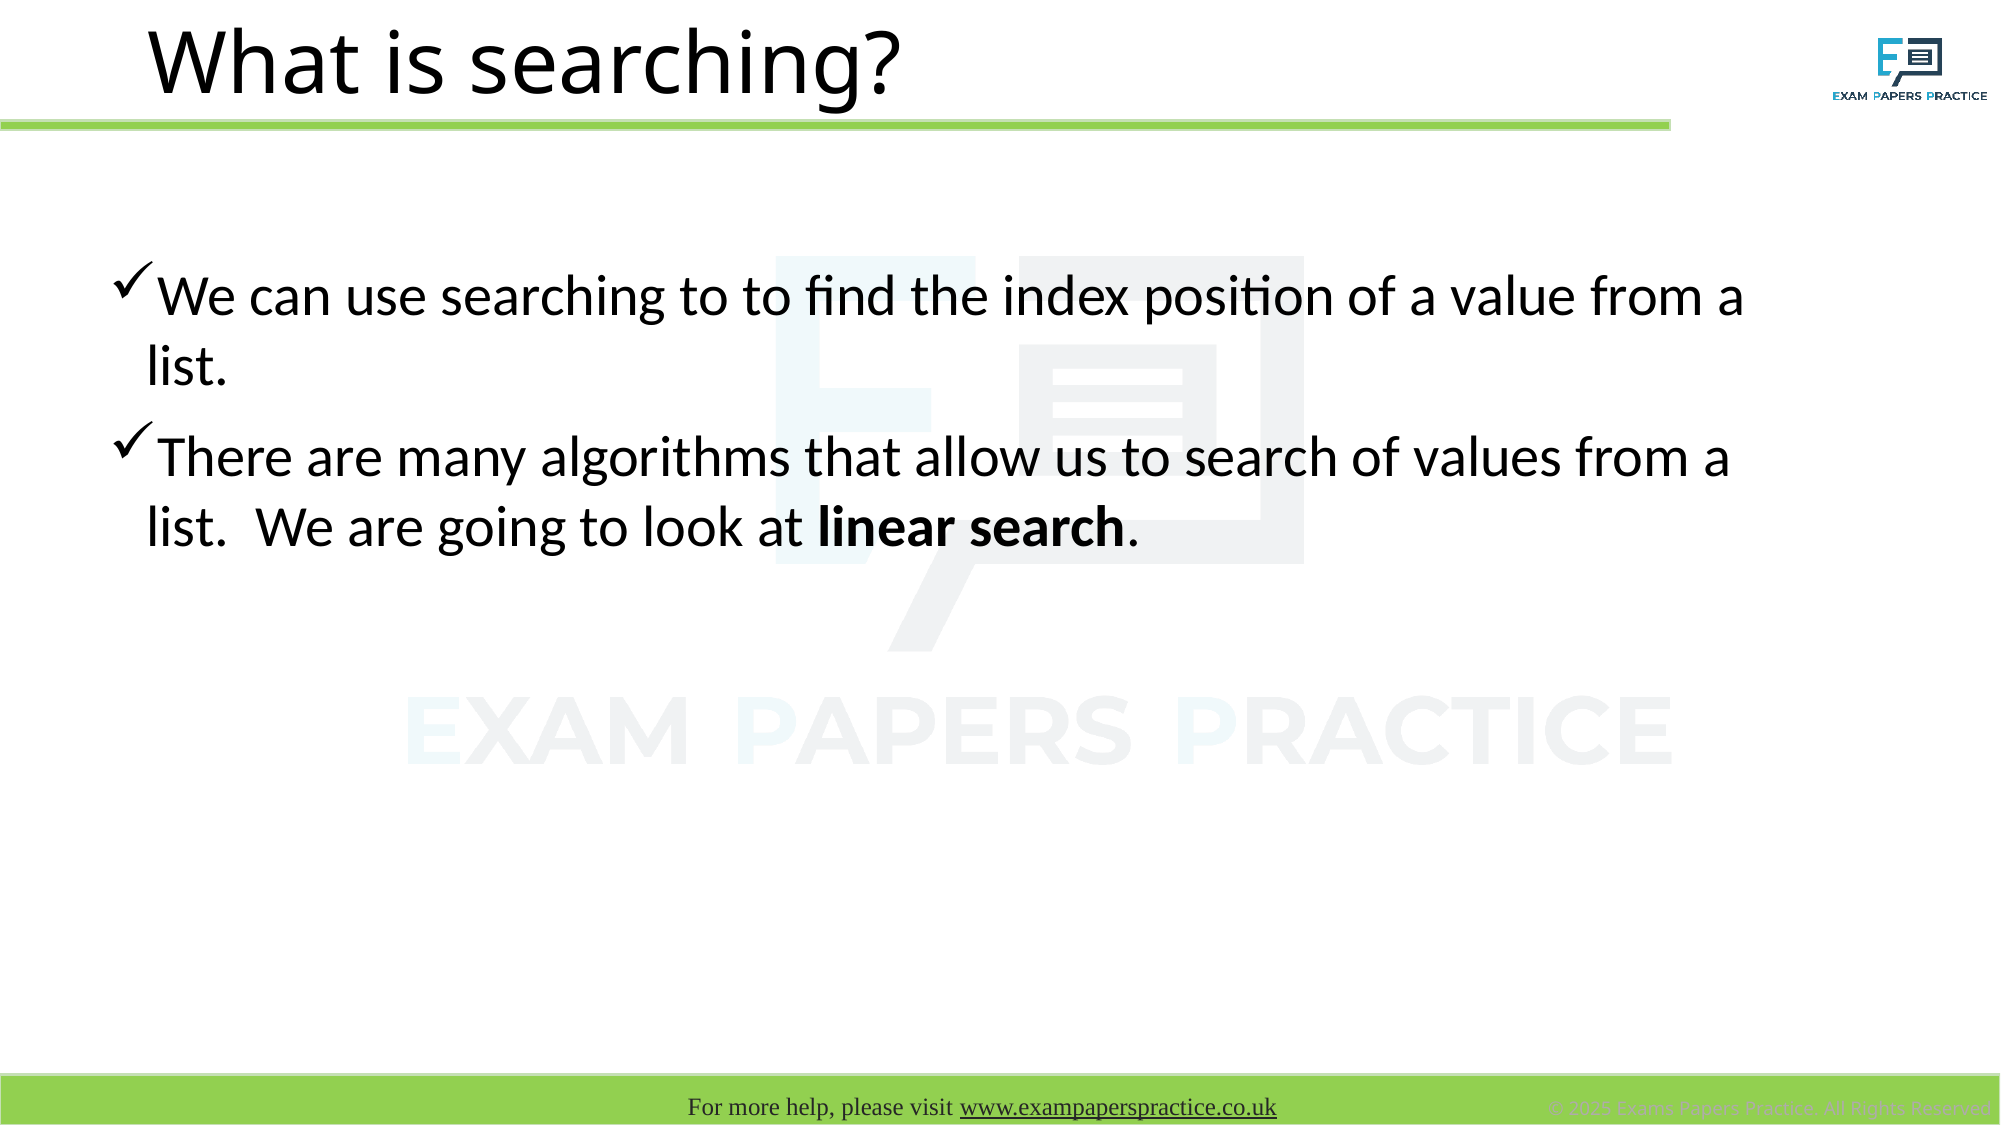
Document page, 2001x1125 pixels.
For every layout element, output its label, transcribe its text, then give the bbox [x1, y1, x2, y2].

title What is searching? [132, 11, 1858, 121]
list We can use searching to to find the index position of a value from a list. There are many algorithms that allow us to search of values from a list. We are going to look at linear search. [94, 249, 1819, 964]
